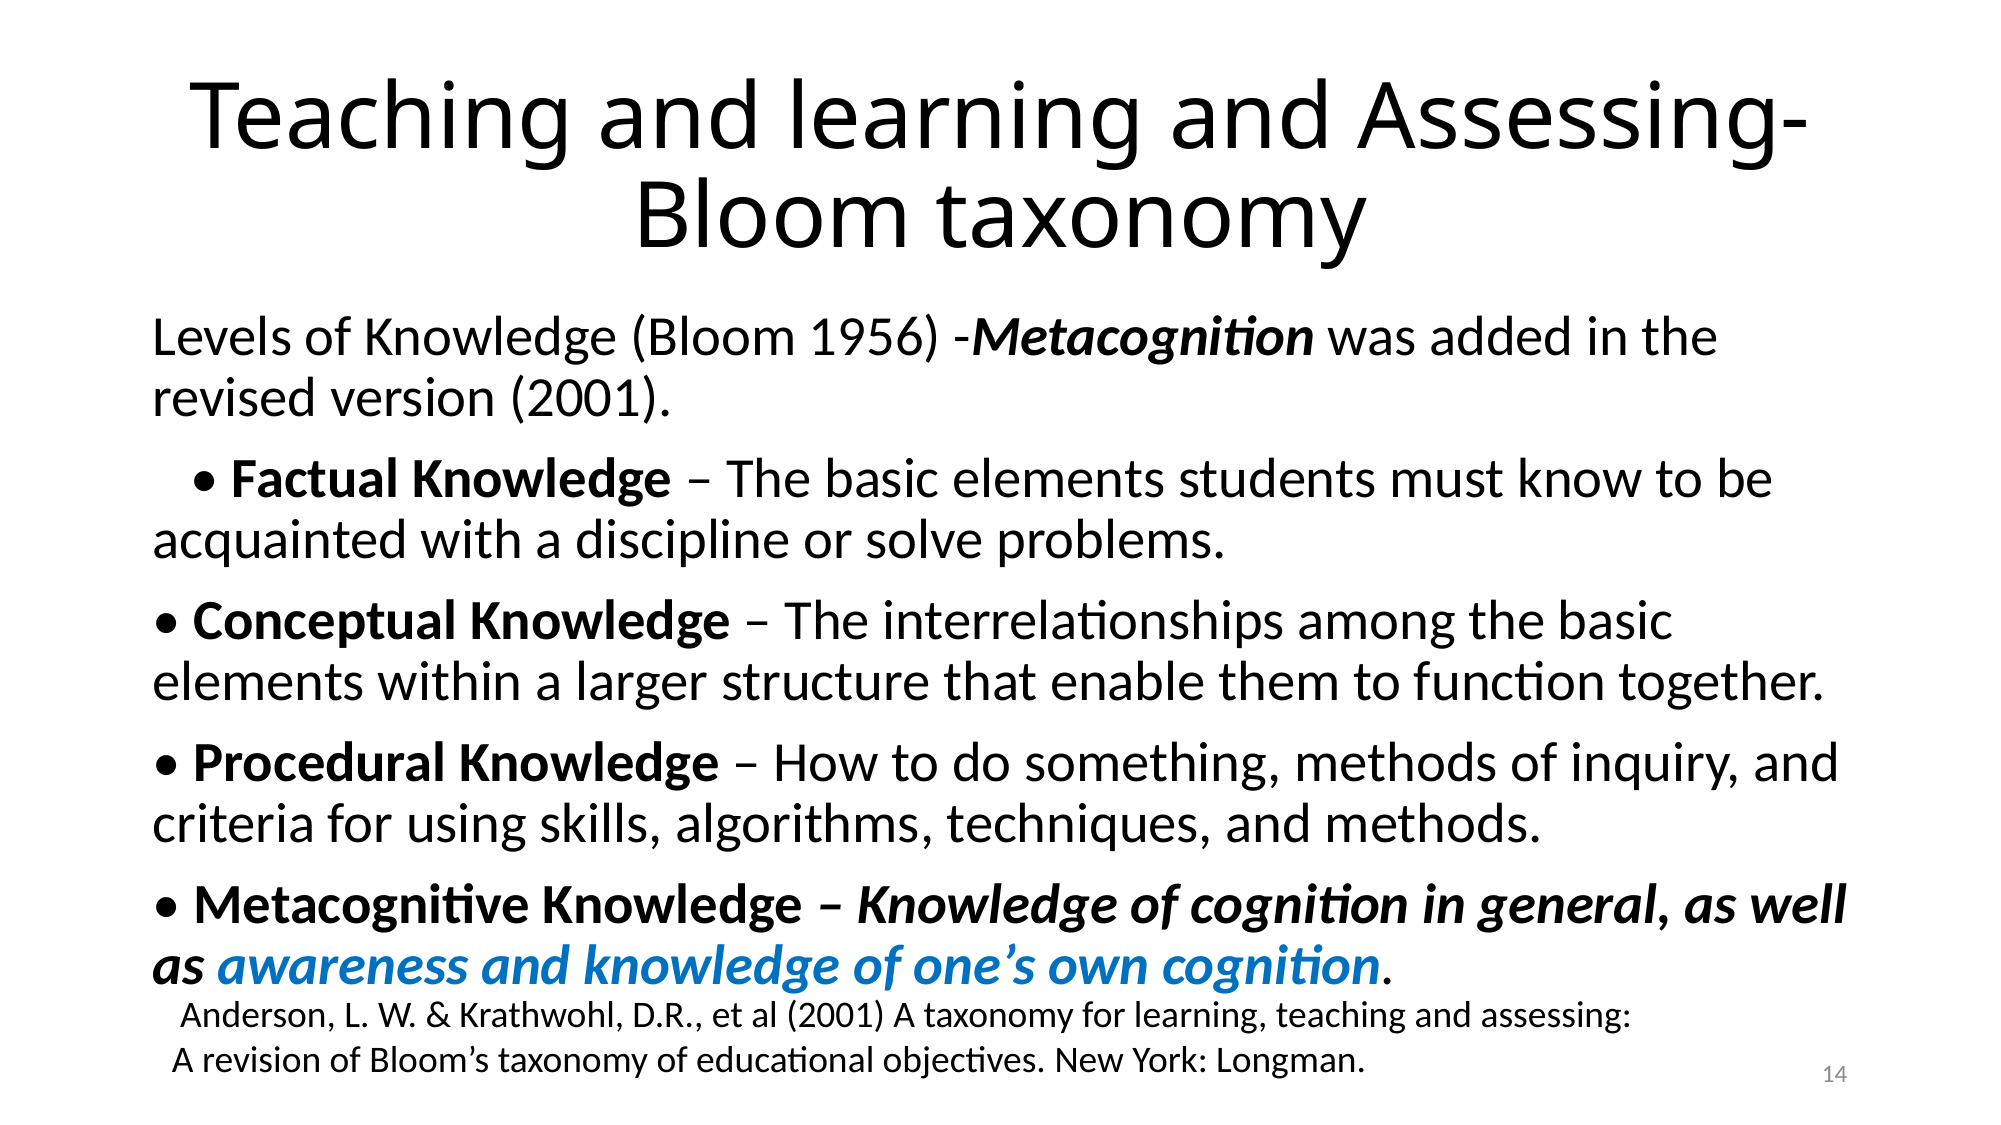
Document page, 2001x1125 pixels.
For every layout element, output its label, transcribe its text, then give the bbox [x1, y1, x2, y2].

text_box Anderson, L. W. & Krathwohl, D.R., et al (2001) A taxonomy for learning, teaching and assessing: A revision of Bloom’s taxonomy of educational objectives. New York: Longman. [157, 982, 1658, 1088]
title Teaching and learning and Assessing- Bloom taxonomy [137, 59, 1863, 278]
list Levels of Knowledge (Bloom 1956) -Metacognition was added in the revised version (2001). • Factual Knowledge – The basic elements students must know to be acquainted with a discipline or solve problems. • Conceptual Knowledge – The interrelationships among the basic elements within a larger structure that enable them to function together. • Procedural Knowledge – How to do something, methods of inquiry, and criteria for using skills, algorithms, techniques, and methods. • Metacognitive Knowledge – Knowledge of cognition in general, as well as awareness and knowledge of one’s own cognition. [137, 299, 1863, 1014]
slide_number 14 [1412, 1042, 1863, 1103]
